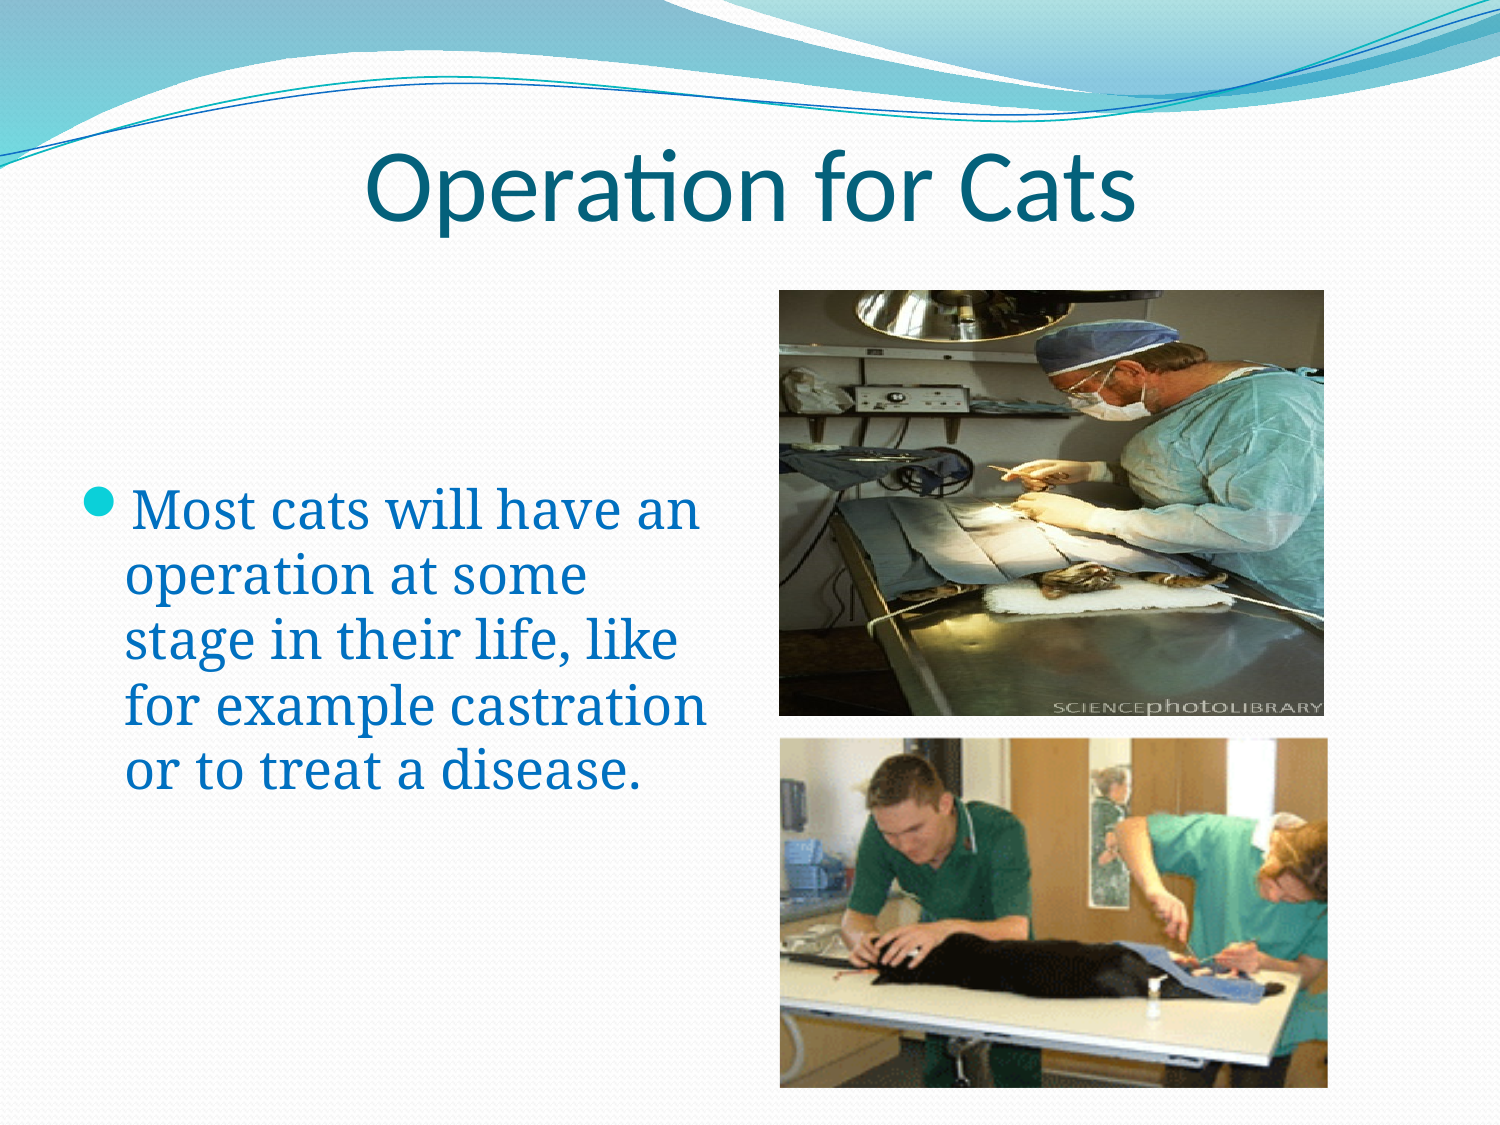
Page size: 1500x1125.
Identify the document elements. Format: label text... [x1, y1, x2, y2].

title Operation for Cats [76, 54, 1427, 243]
picture [779, 737, 1328, 1088]
picture [779, 290, 1324, 717]
list Most cats will have an operation at some stage in their life, like for example castration or to treat a disease. [64, 468, 728, 1125]
